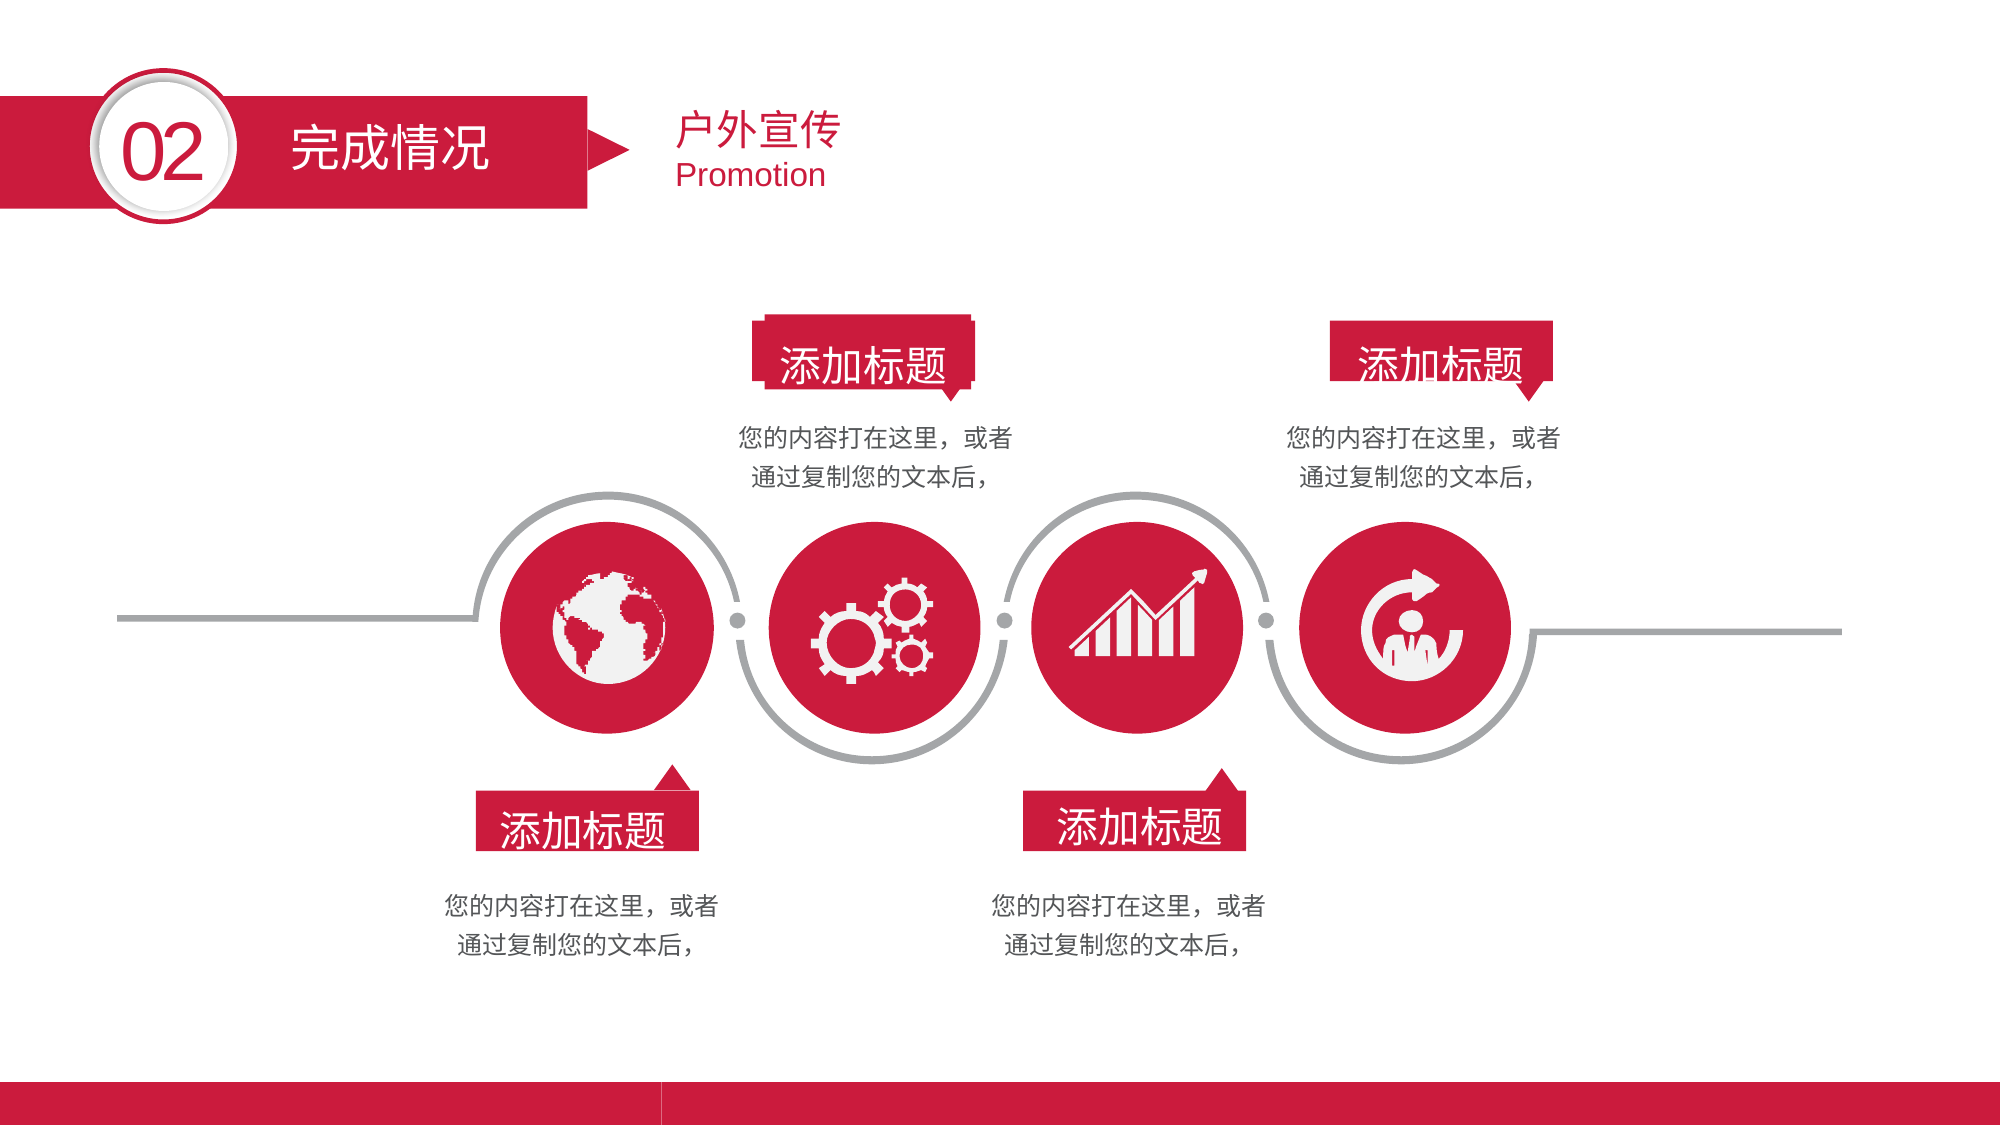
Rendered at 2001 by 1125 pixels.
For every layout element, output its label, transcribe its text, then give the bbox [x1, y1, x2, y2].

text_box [252, 96, 630, 209]
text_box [768, 521, 981, 734]
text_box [117, 491, 1842, 765]
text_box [1031, 521, 1244, 734]
text_box 您的内容打在这里，或者通过复制您的文本后， [424, 874, 741, 967]
text_box [0, 1081, 661, 1125]
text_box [500, 521, 714, 734]
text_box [475, 764, 700, 852]
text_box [1022, 768, 1249, 852]
text_box [1330, 1081, 2000, 1125]
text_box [0, 96, 87, 209]
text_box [87, 70, 252, 222]
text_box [1329, 314, 1554, 402]
text_box 您的内容打在这里，或者通过复制您的文本后， [1266, 406, 1582, 491]
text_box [1299, 521, 1511, 734]
text_box 您的内容打在这里，或者通过复制您的文本后， [971, 873, 1287, 967]
text_box 您的内容打在这里，或者通过复制您的文本后， [718, 406, 1034, 491]
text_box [752, 314, 976, 402]
text_box 户外宣传 Promotion [660, 96, 881, 201]
text_box [661, 1081, 1330, 1125]
